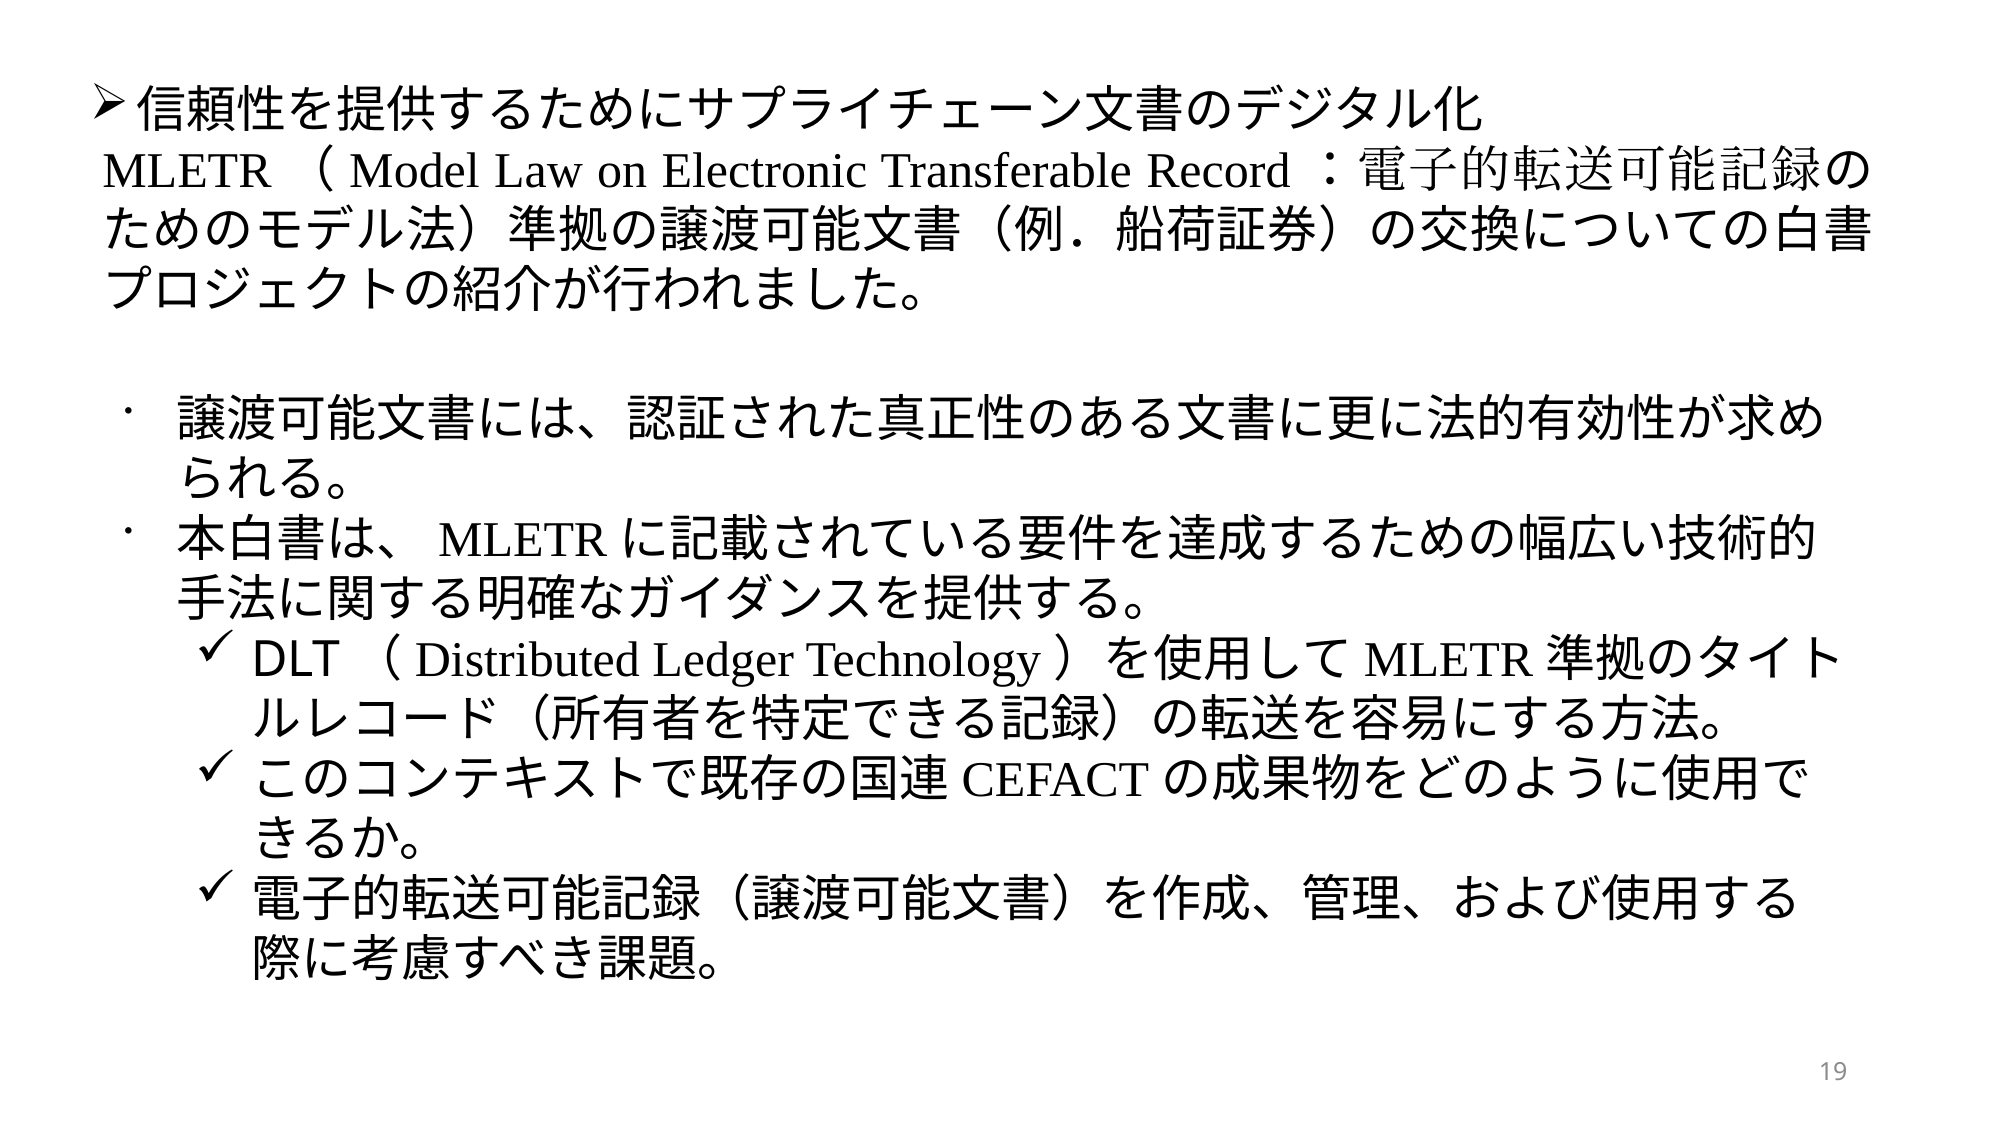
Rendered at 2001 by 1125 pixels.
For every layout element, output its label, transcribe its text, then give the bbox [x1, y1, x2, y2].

text_box 信頼性を提供するためにサプライチェーン文書のデジタル化 MLETR（Model Law on Electronic Transferable Record：電子的転送可能記録のためのモデル法）準拠の譲渡可能文書（例．船荷証券）の交換についての白書プロジェクトの紹介が行われました。 [0, 69, 1888, 325]
slide_number 19 [1412, 1042, 1863, 1103]
text_box 譲渡可能文書には、認証された真正性のある文書に更に法的有効性が求められる。 本白書は、MLETRに記載されている要件を達成するための幅広い技術的手法に関する明確なガイダンスを提供する。 DLT（Distributed Ledger Technology）を使用してMLETR準拠のタイトルレコード（所有者を特定できる記録）の転送を容易にする方法。 このコンテキストで既存の国連CEFACTの成果物をどのように使用できるか。 電子的転送可能記録（譲渡可能文書）を作成、管理、および使用する際に考慮すべき課題。 [105, 379, 1866, 994]
